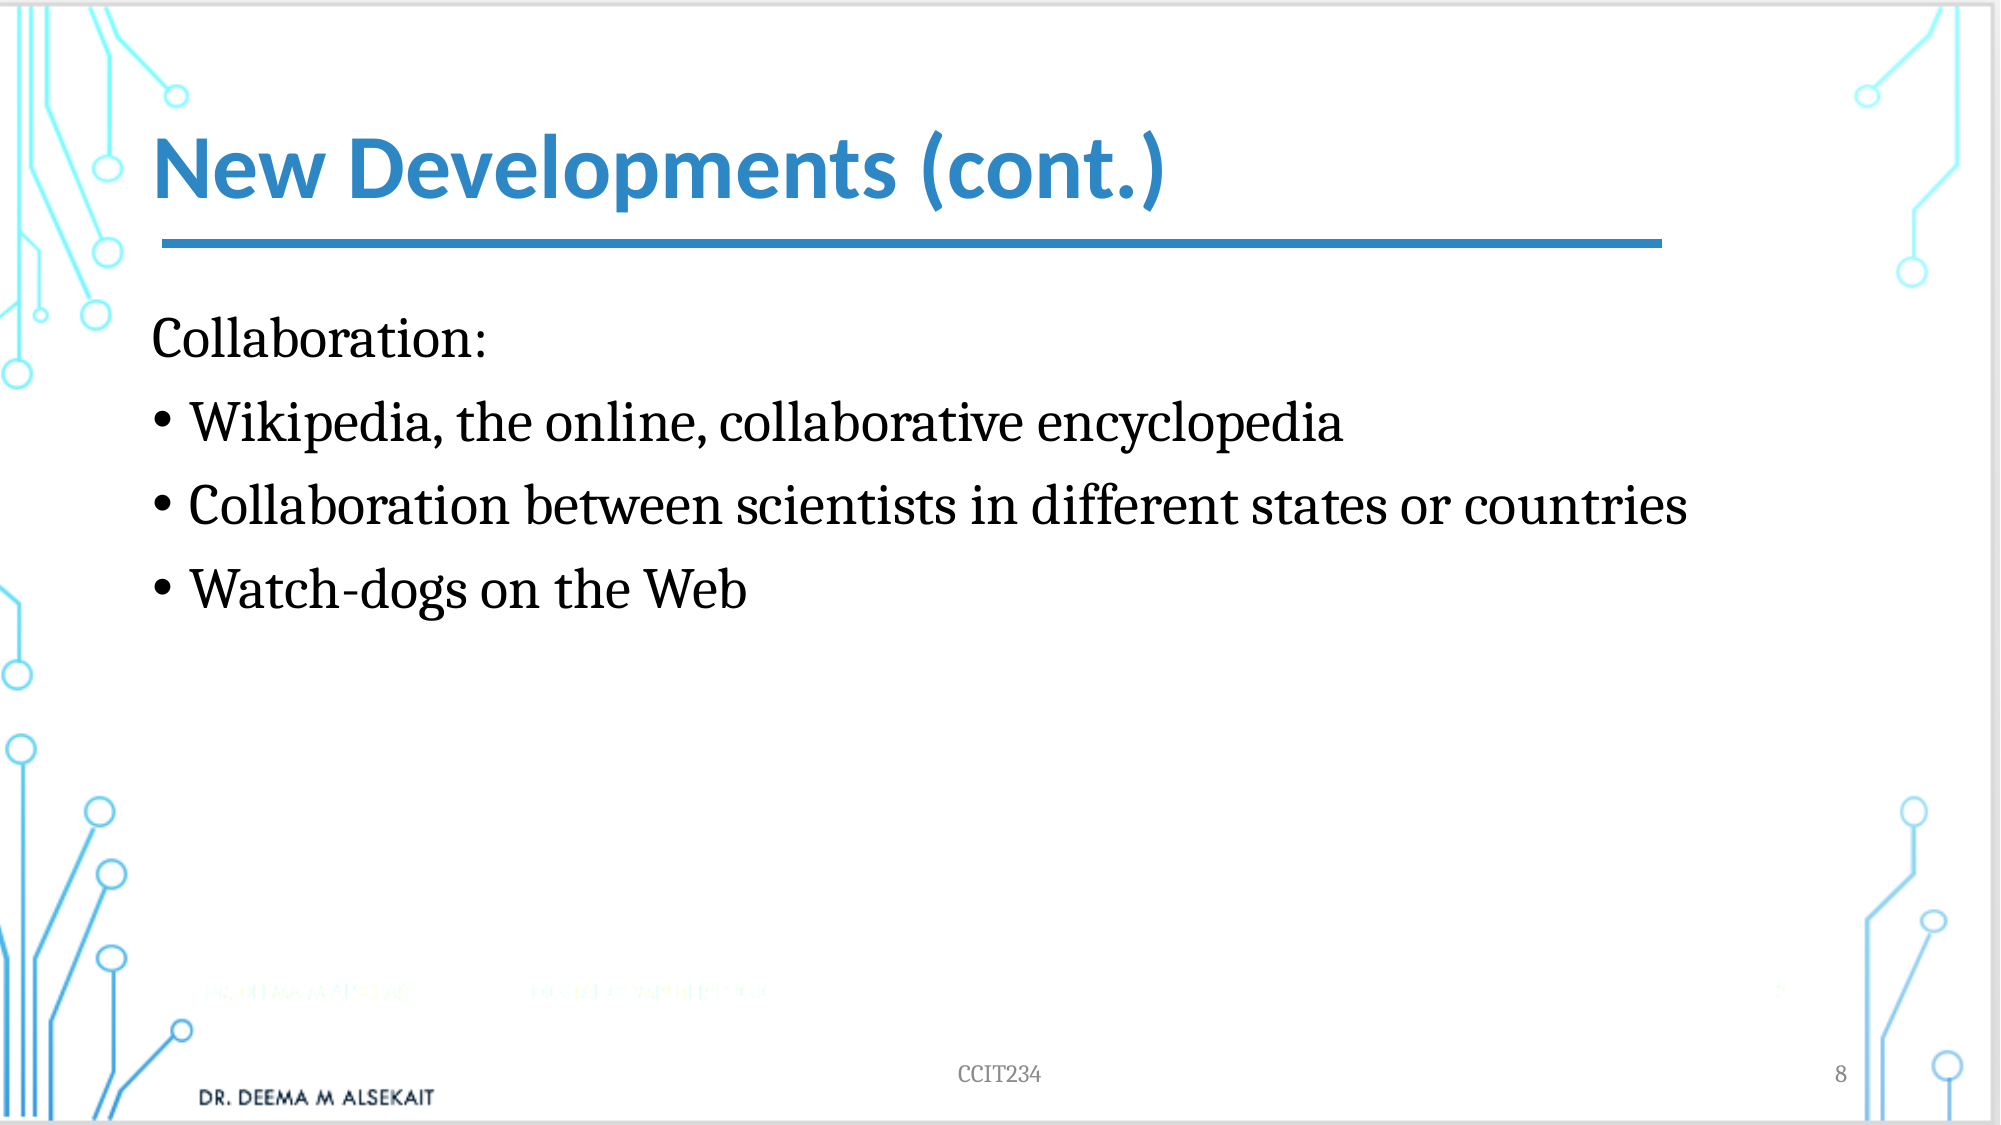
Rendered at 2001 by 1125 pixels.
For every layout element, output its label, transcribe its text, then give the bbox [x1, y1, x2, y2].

slide_number 8 [1412, 1042, 1863, 1103]
list Collaboration: Wikipedia, the online, collaborative encyclopedia Collaboration between scientists in different states or countries Watch-dogs on the Web [137, 299, 1863, 1014]
footer CCIT234 [662, 1042, 1338, 1103]
title New Developments (cont.) [137, 59, 1863, 278]
picture [0, 0, 2001, 1125]
